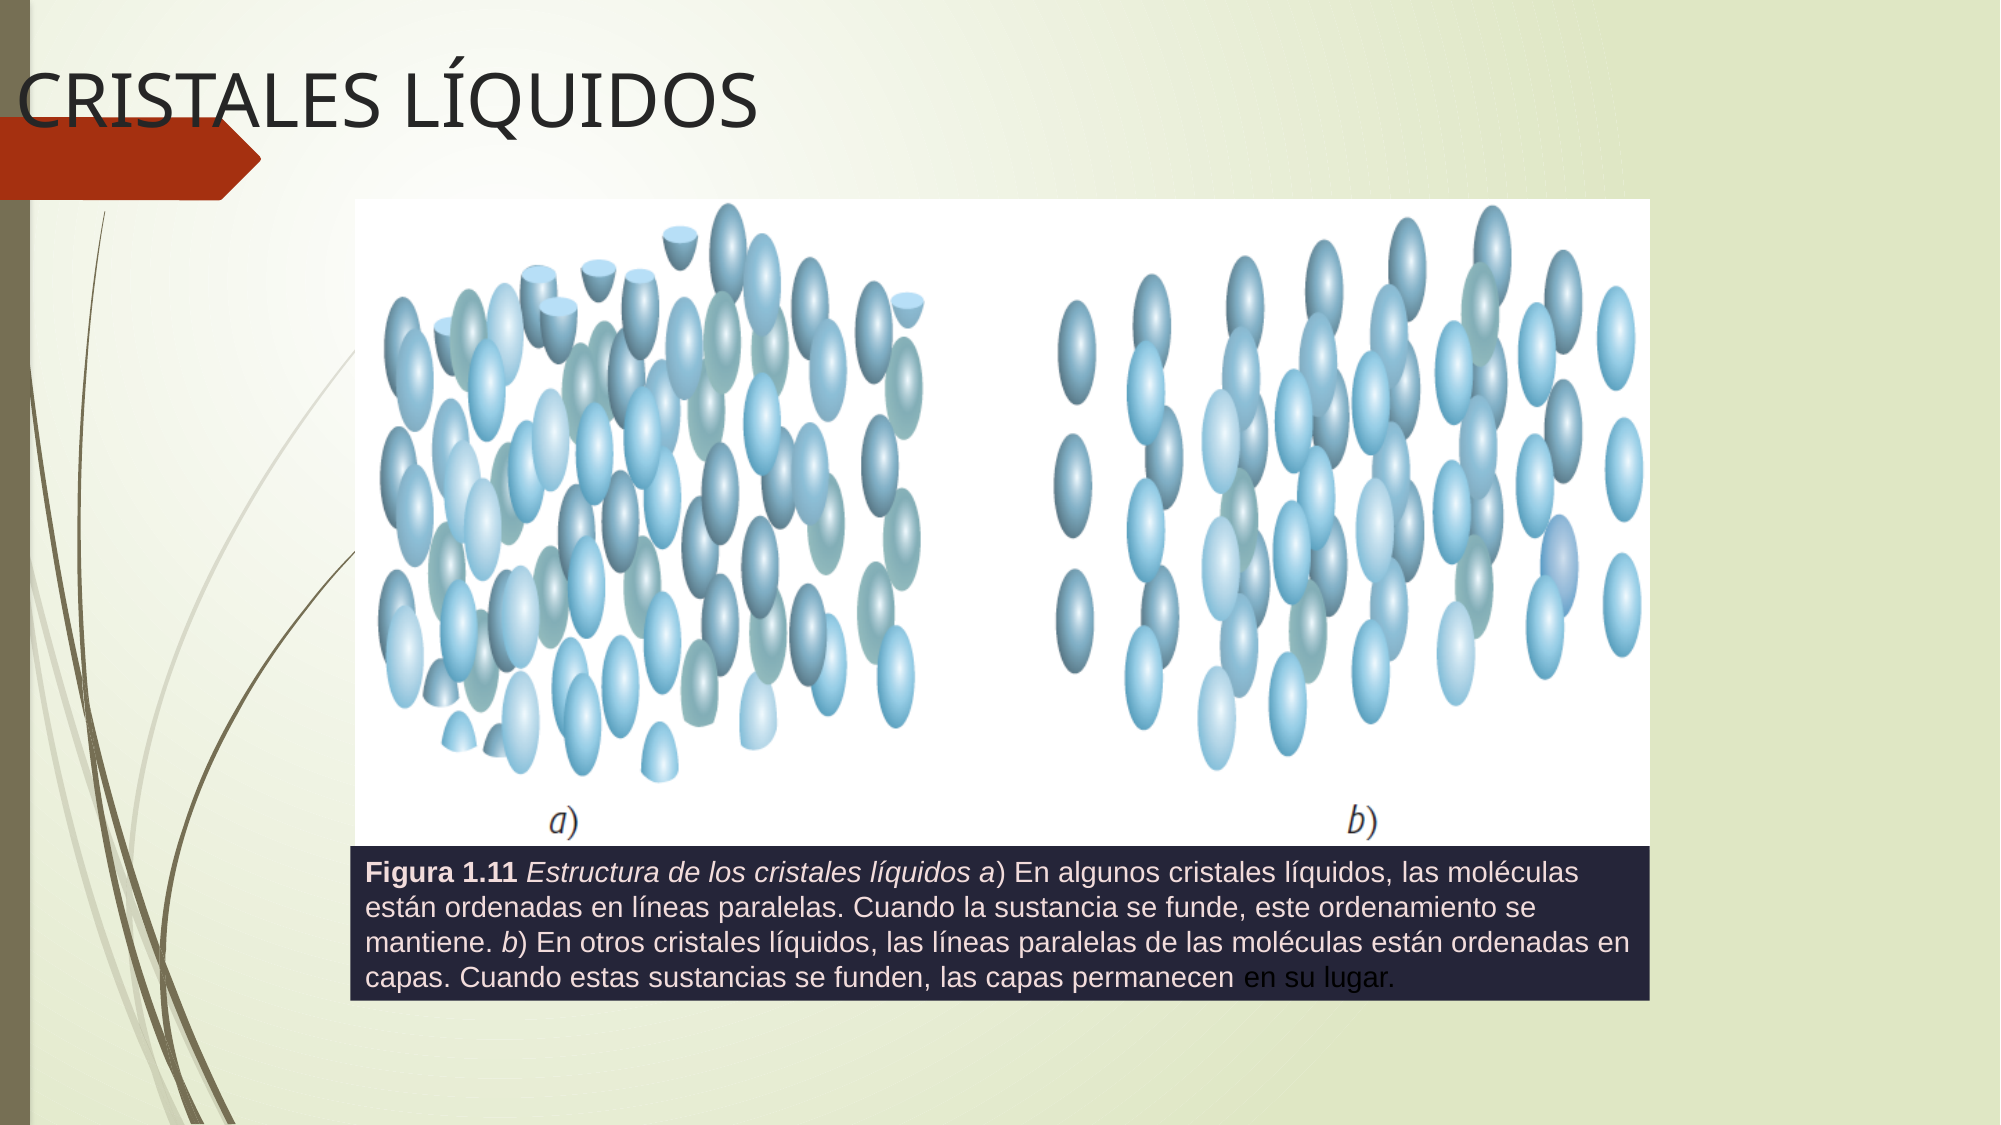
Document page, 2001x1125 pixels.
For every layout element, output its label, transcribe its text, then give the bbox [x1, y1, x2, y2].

text_box Figura 1.11 Estructura de los cristales líquidos a) En algunos cristales líquidos, las moléculas están ordenadas en líneas paralelas. Cuando la sustancia se funde, este ordenamiento se mantiene. b) En otros cristales líquidos, las líneas paralelas de las moléculas están ordenadas en capas. Cuando estas sustancias se funden, las capas permanecen en su lugar. [350, 851, 1650, 1001]
title CRISTALES LÍQUIDOS [0, 45, 1350, 233]
picture [355, 198, 1650, 850]
